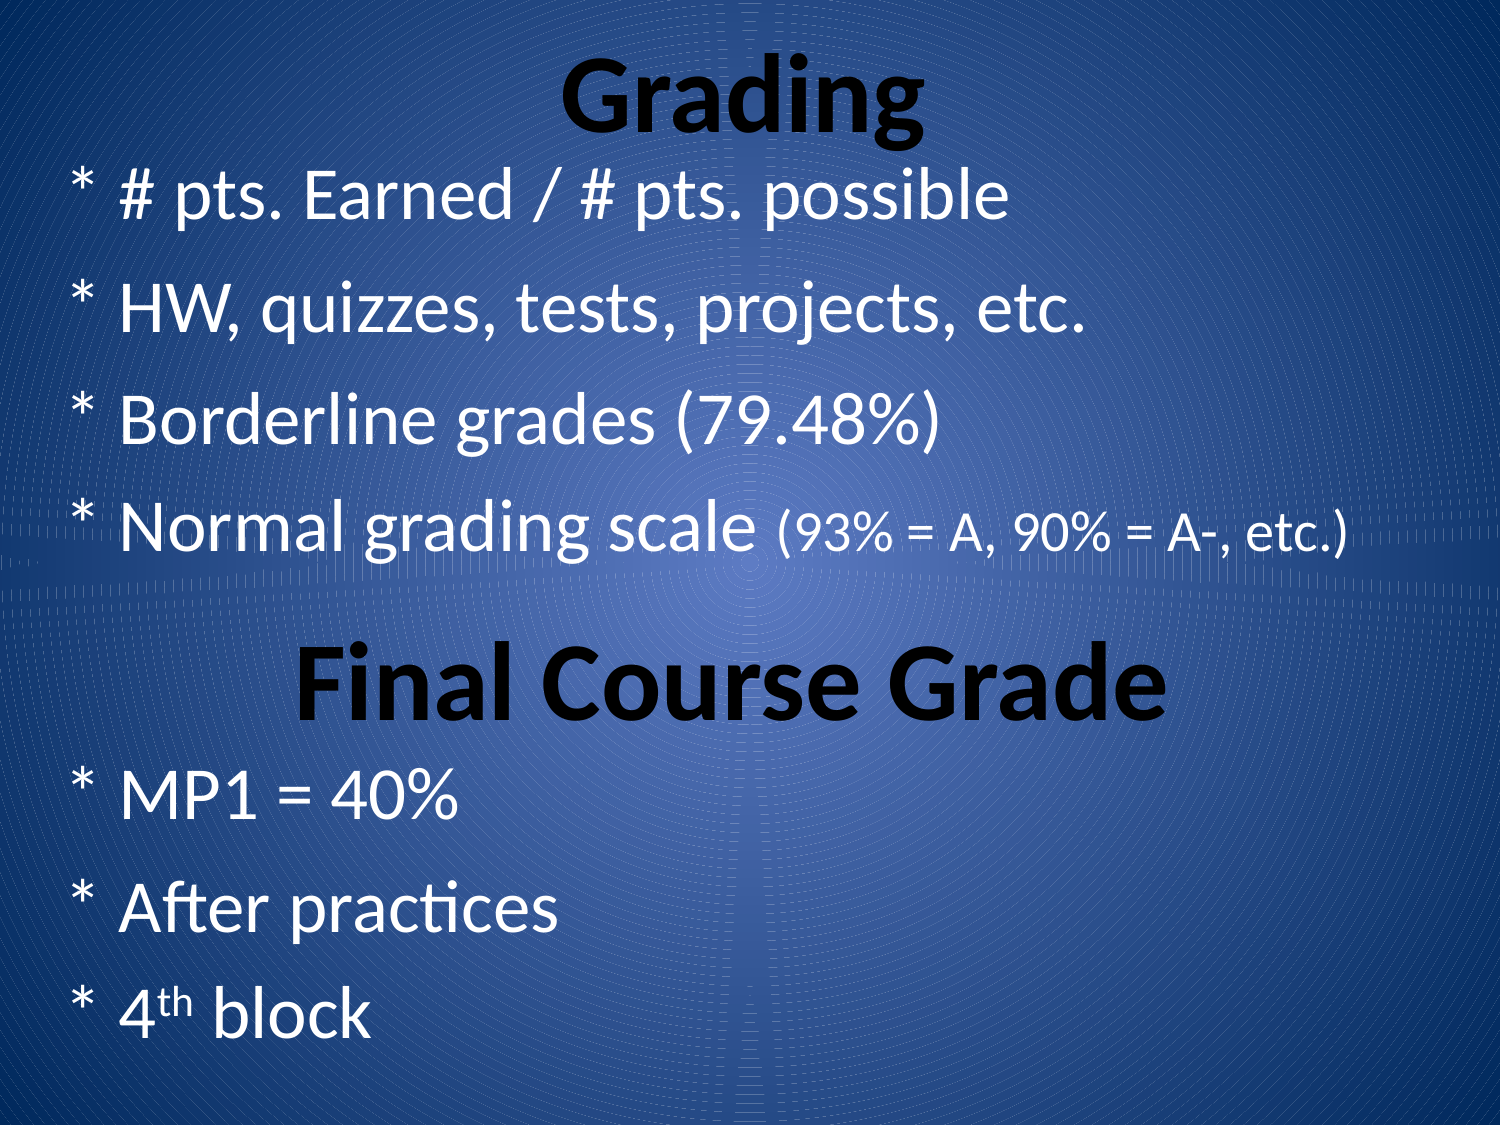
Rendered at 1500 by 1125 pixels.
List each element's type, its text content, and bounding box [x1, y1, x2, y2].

text_box * HW, quizzes, tests, projects, etc. [49, 249, 1463, 355]
text_box Final Course Grade [279, 599, 1186, 737]
text_box * Normal grading scale (93% = A, 90% = A-, etc.) [49, 468, 1463, 574]
text_box * 4th block [49, 956, 1463, 1062]
text_box * After practices [49, 849, 1463, 955]
text_box * MP1 = 40% [49, 737, 1463, 843]
text_box * Borderline grades (79.48%) [49, 362, 1463, 468]
text_box * # pts. Earned / # pts. possible [49, 137, 1463, 243]
text_box Grading [545, 12, 942, 163]
